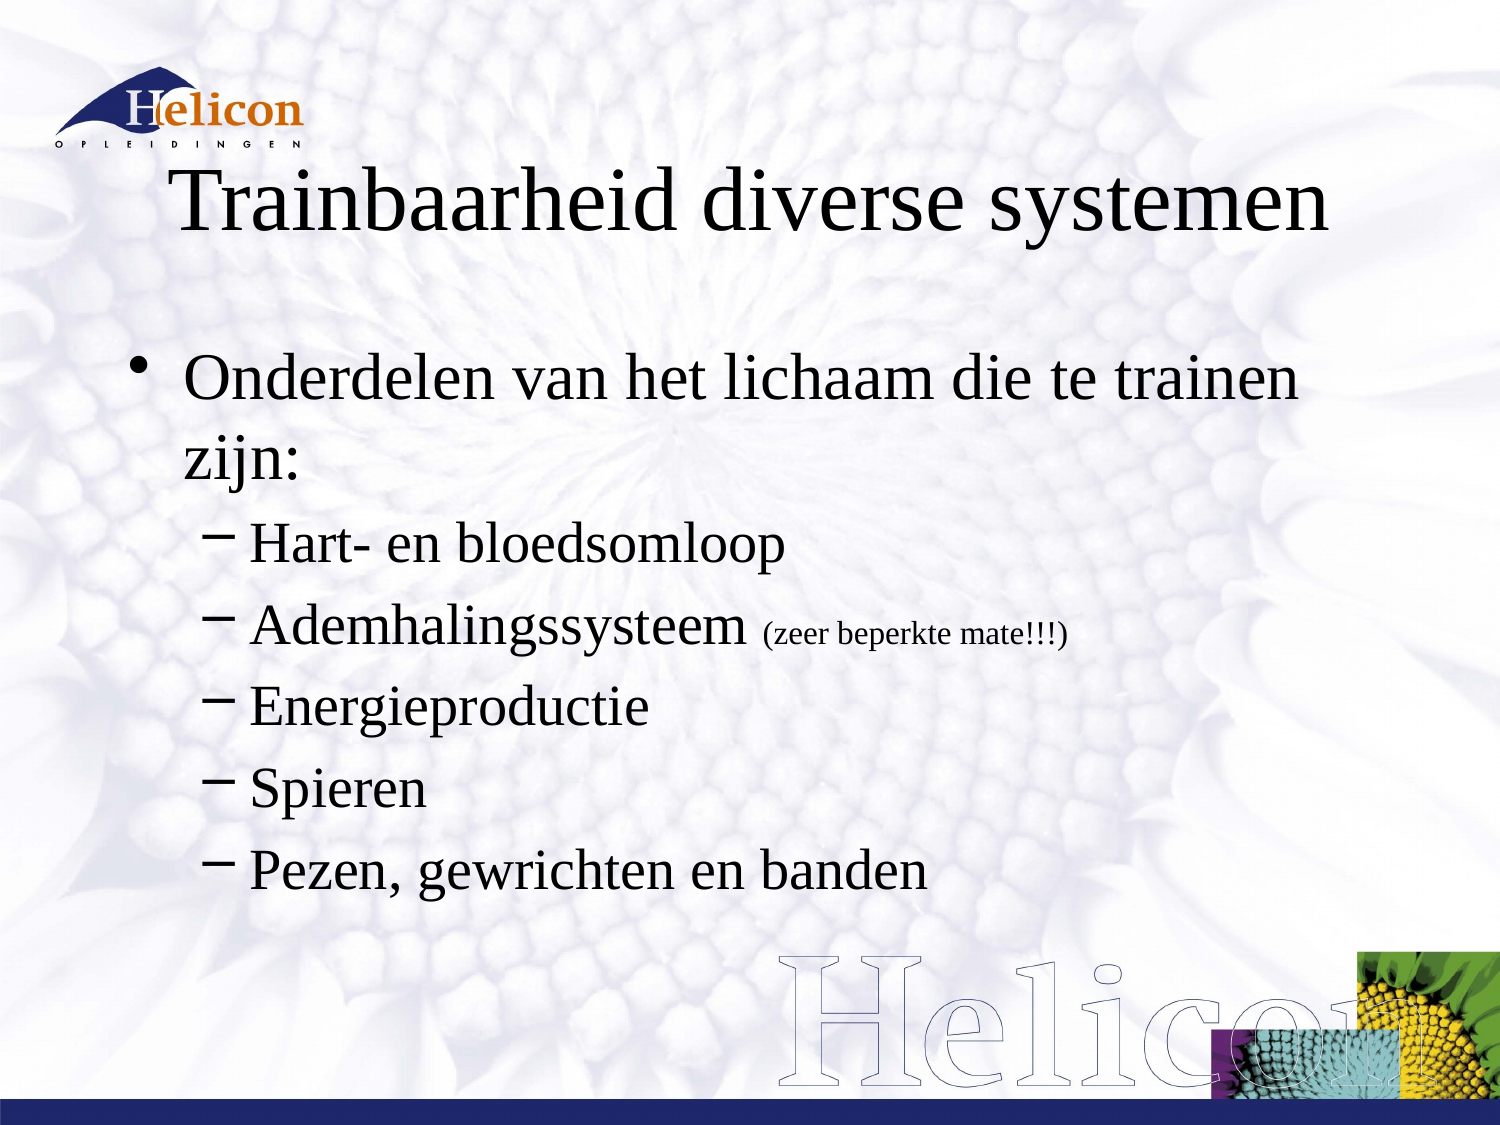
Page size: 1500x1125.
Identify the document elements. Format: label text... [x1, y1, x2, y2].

picture [0, 0, 1500, 1125]
list Onderdelen van het lichaam die te trainen zijn: Hart- en bloedsomloop Ademhalingssysteem (zeer beperkte mate!!!) Energieproductie Spieren Pezen, gewrichten en banden [112, 324, 1388, 1000]
title Trainbaarheid diverse systemen [112, 99, 1388, 288]
